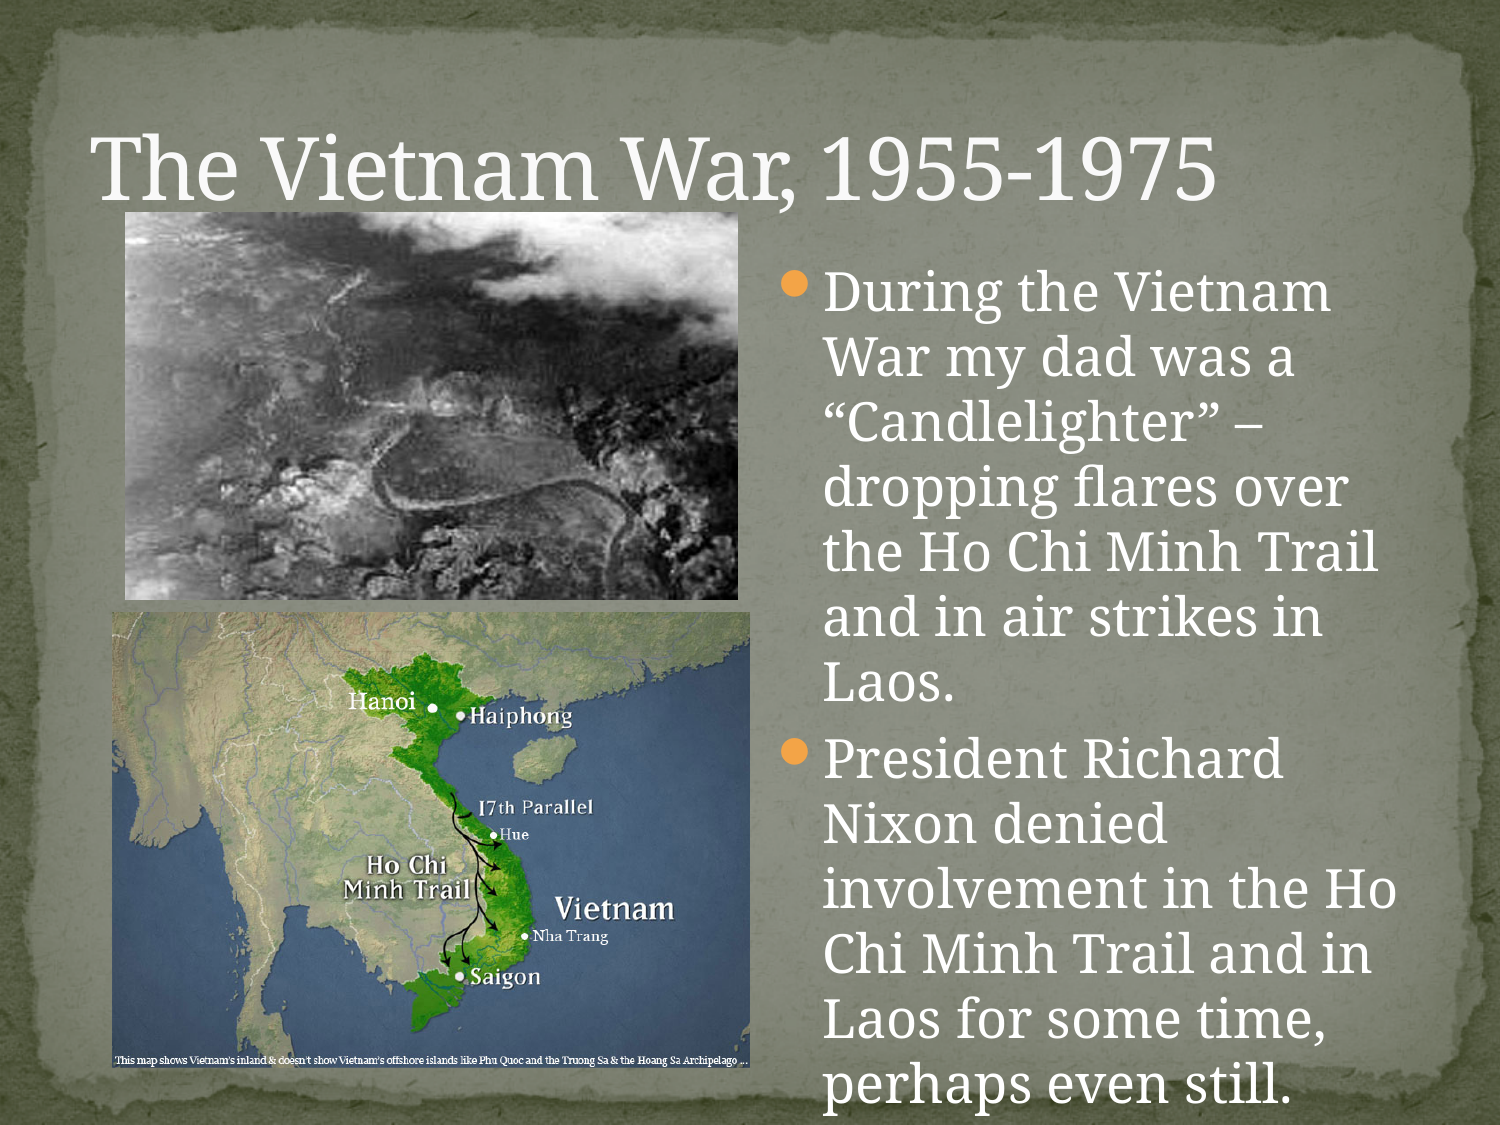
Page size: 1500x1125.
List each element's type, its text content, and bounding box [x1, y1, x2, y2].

list During the Vietnam War my dad was a “Candlelighter” – dropping flares over the Ho Chi Minh Trail and in air strikes in Laos. President Richard Nixon denied involvement in the Ho Chi Minh Trail and in Laos for some time, perhaps even still. [762, 249, 1429, 1000]
picture [125, 212, 738, 600]
picture [112, 612, 750, 1068]
title The Vietnam War, 1955-1975 [74, 24, 1425, 225]
